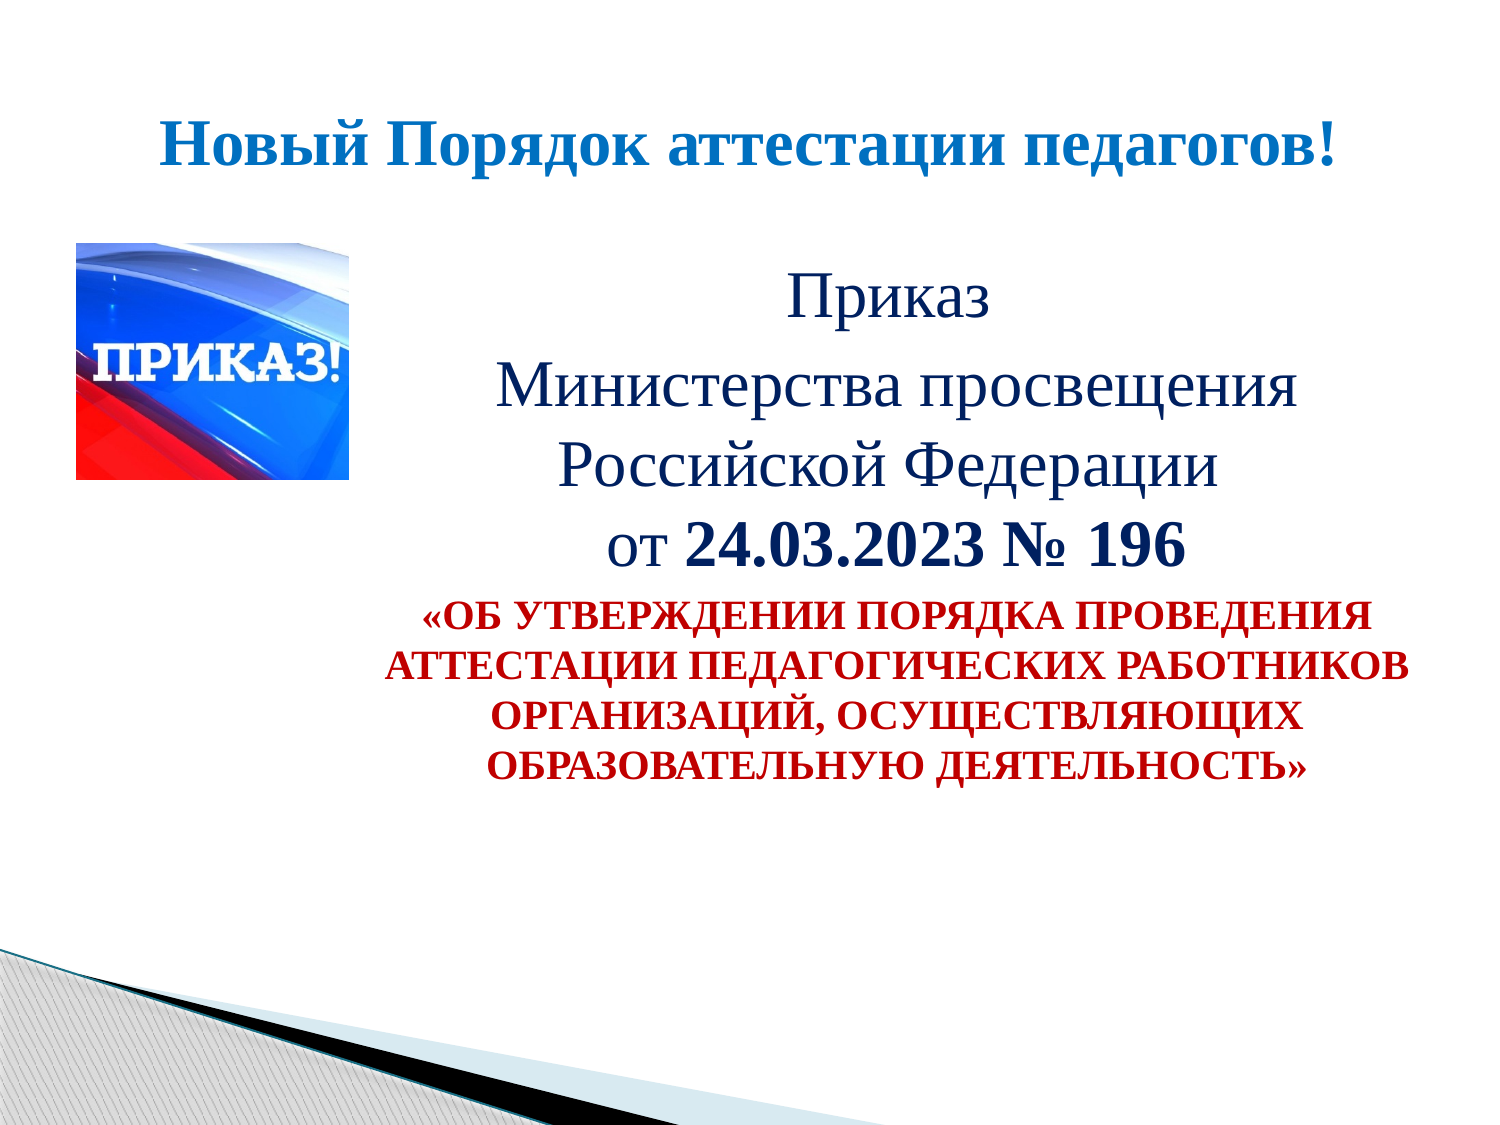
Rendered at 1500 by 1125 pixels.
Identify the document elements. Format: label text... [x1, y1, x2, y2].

list Приказ Министерства просвещения Российской Федерации от 24.03.2023 № 196 «ОБ УТВЕРЖДЕНИИ ПОРЯДКА ПРОВЕДЕНИЯ АТТЕСТАЦИИ ПЕДАГОГИЧЕСКИХ РАБОТНИКОВ ОРГАНИЗАЦИЙ, ОСУЩЕСТВЛЯЮЩИХ ОБРАЗОВАТЕЛЬНУЮ ДЕЯТЕЛЬНОСТЬ» [350, 243, 1426, 858]
title Новый Порядок аттестации педагогов! [75, 45, 1425, 233]
picture [76, 243, 349, 480]
